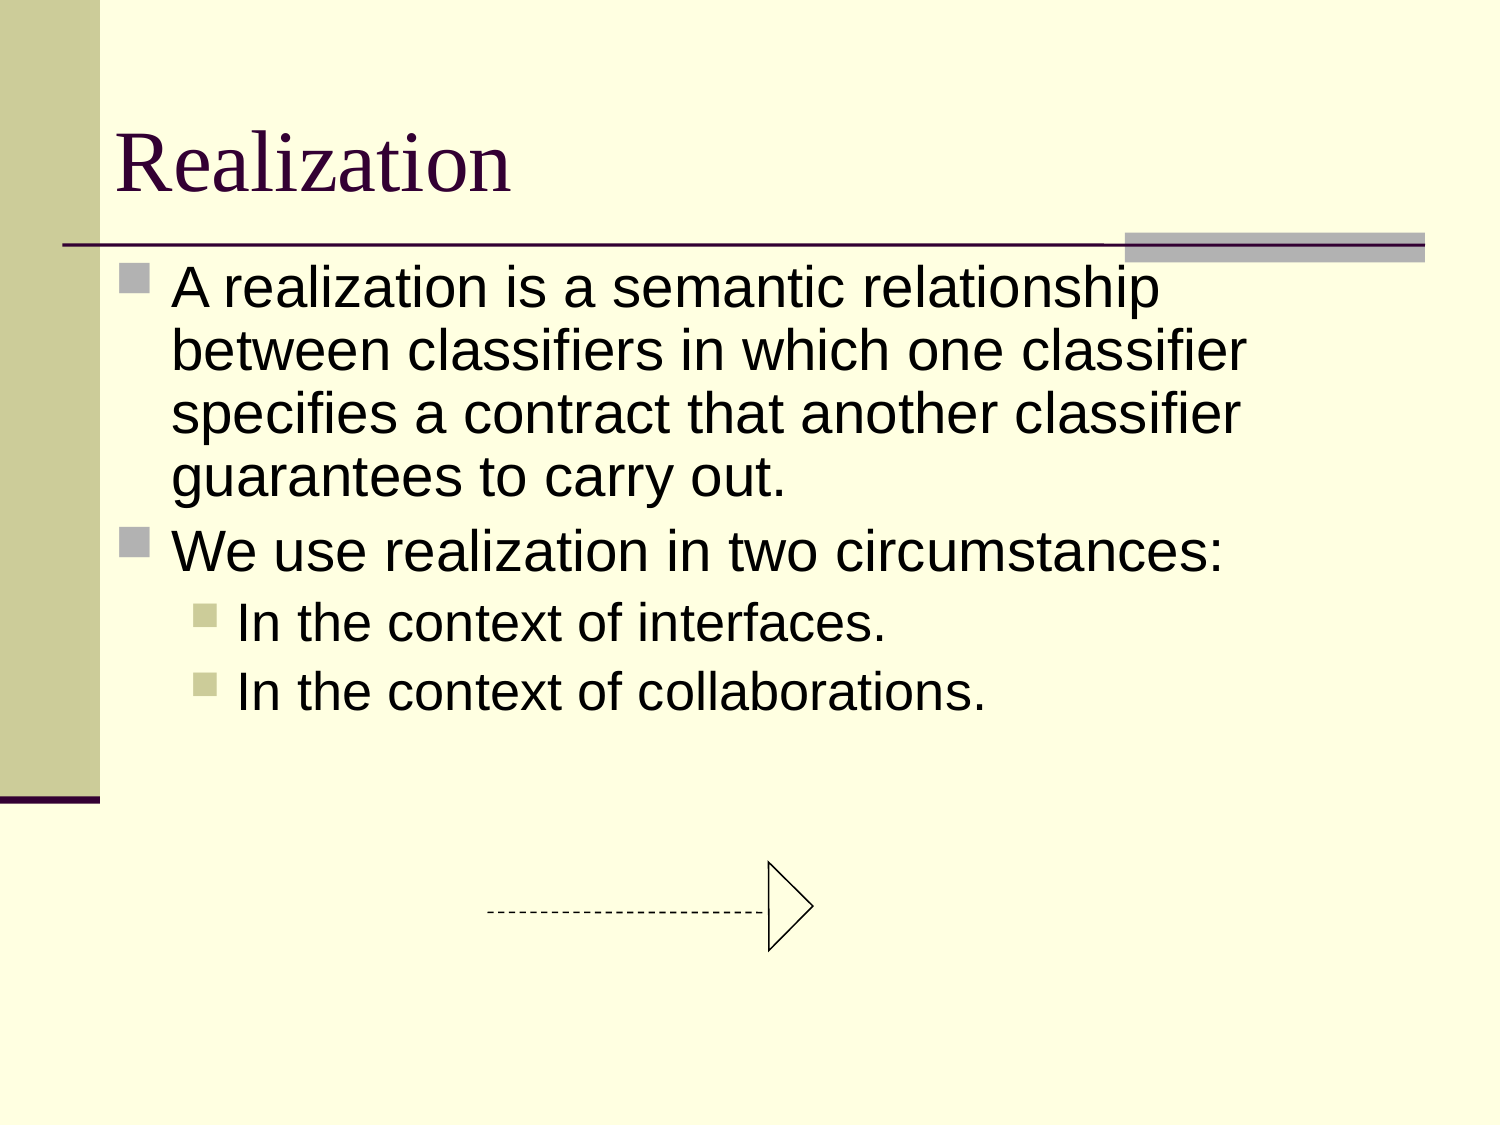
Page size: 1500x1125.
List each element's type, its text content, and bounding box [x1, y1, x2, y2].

list A realization is a semantic relationship between classifiers in which one classifier specifies a contract that another classifier guarantees to carry out. We use realization in two circumstances: In the context of interfaces. In the context of collaborations. [99, 249, 1376, 994]
text_box [768, 862, 813, 951]
title Realization [99, 62, 1376, 249]
